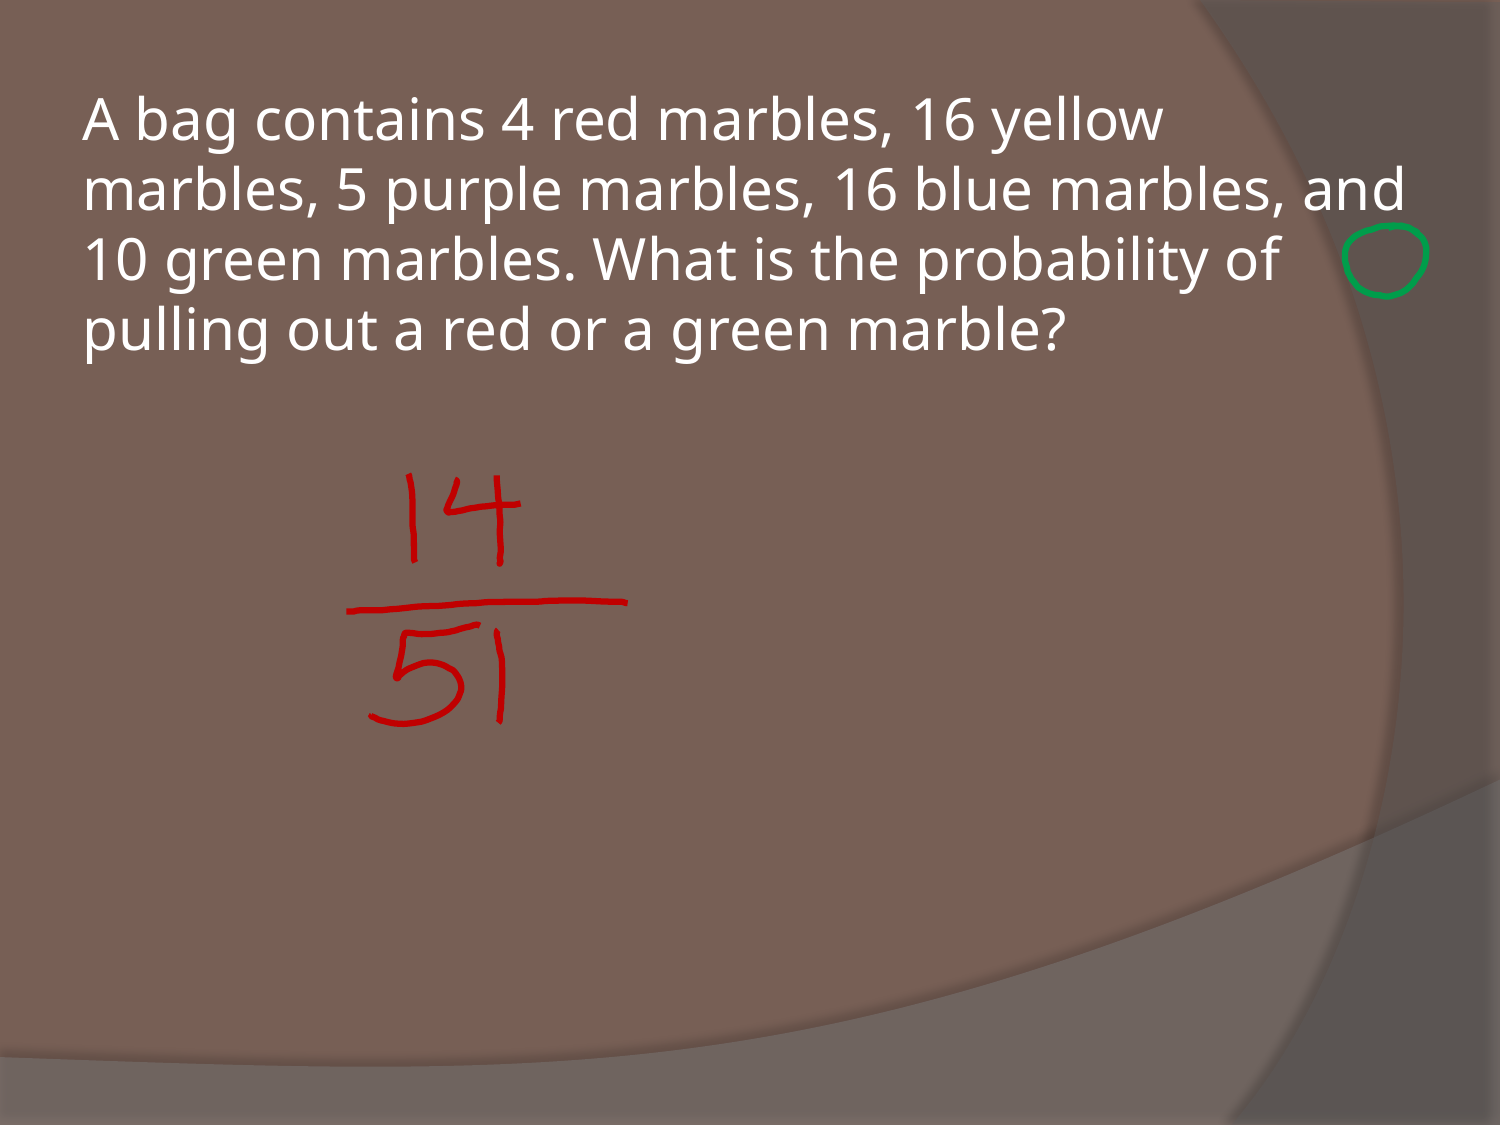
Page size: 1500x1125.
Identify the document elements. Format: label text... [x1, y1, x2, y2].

text_box [1344, 224, 1428, 298]
text_box [499, 495, 521, 506]
title A bag contains 4 red marbles, 16 yellow marbles, 5 purple marbles, 16 blue marbles, and 10 green marbles. What is the probability of pulling out a red or a green marble? [75, 45, 1425, 400]
text_box [346, 599, 628, 613]
text_box [370, 623, 481, 725]
text_box [407, 473, 416, 563]
text_box [445, 478, 497, 514]
text_box [496, 629, 504, 724]
text_box [496, 475, 502, 565]
